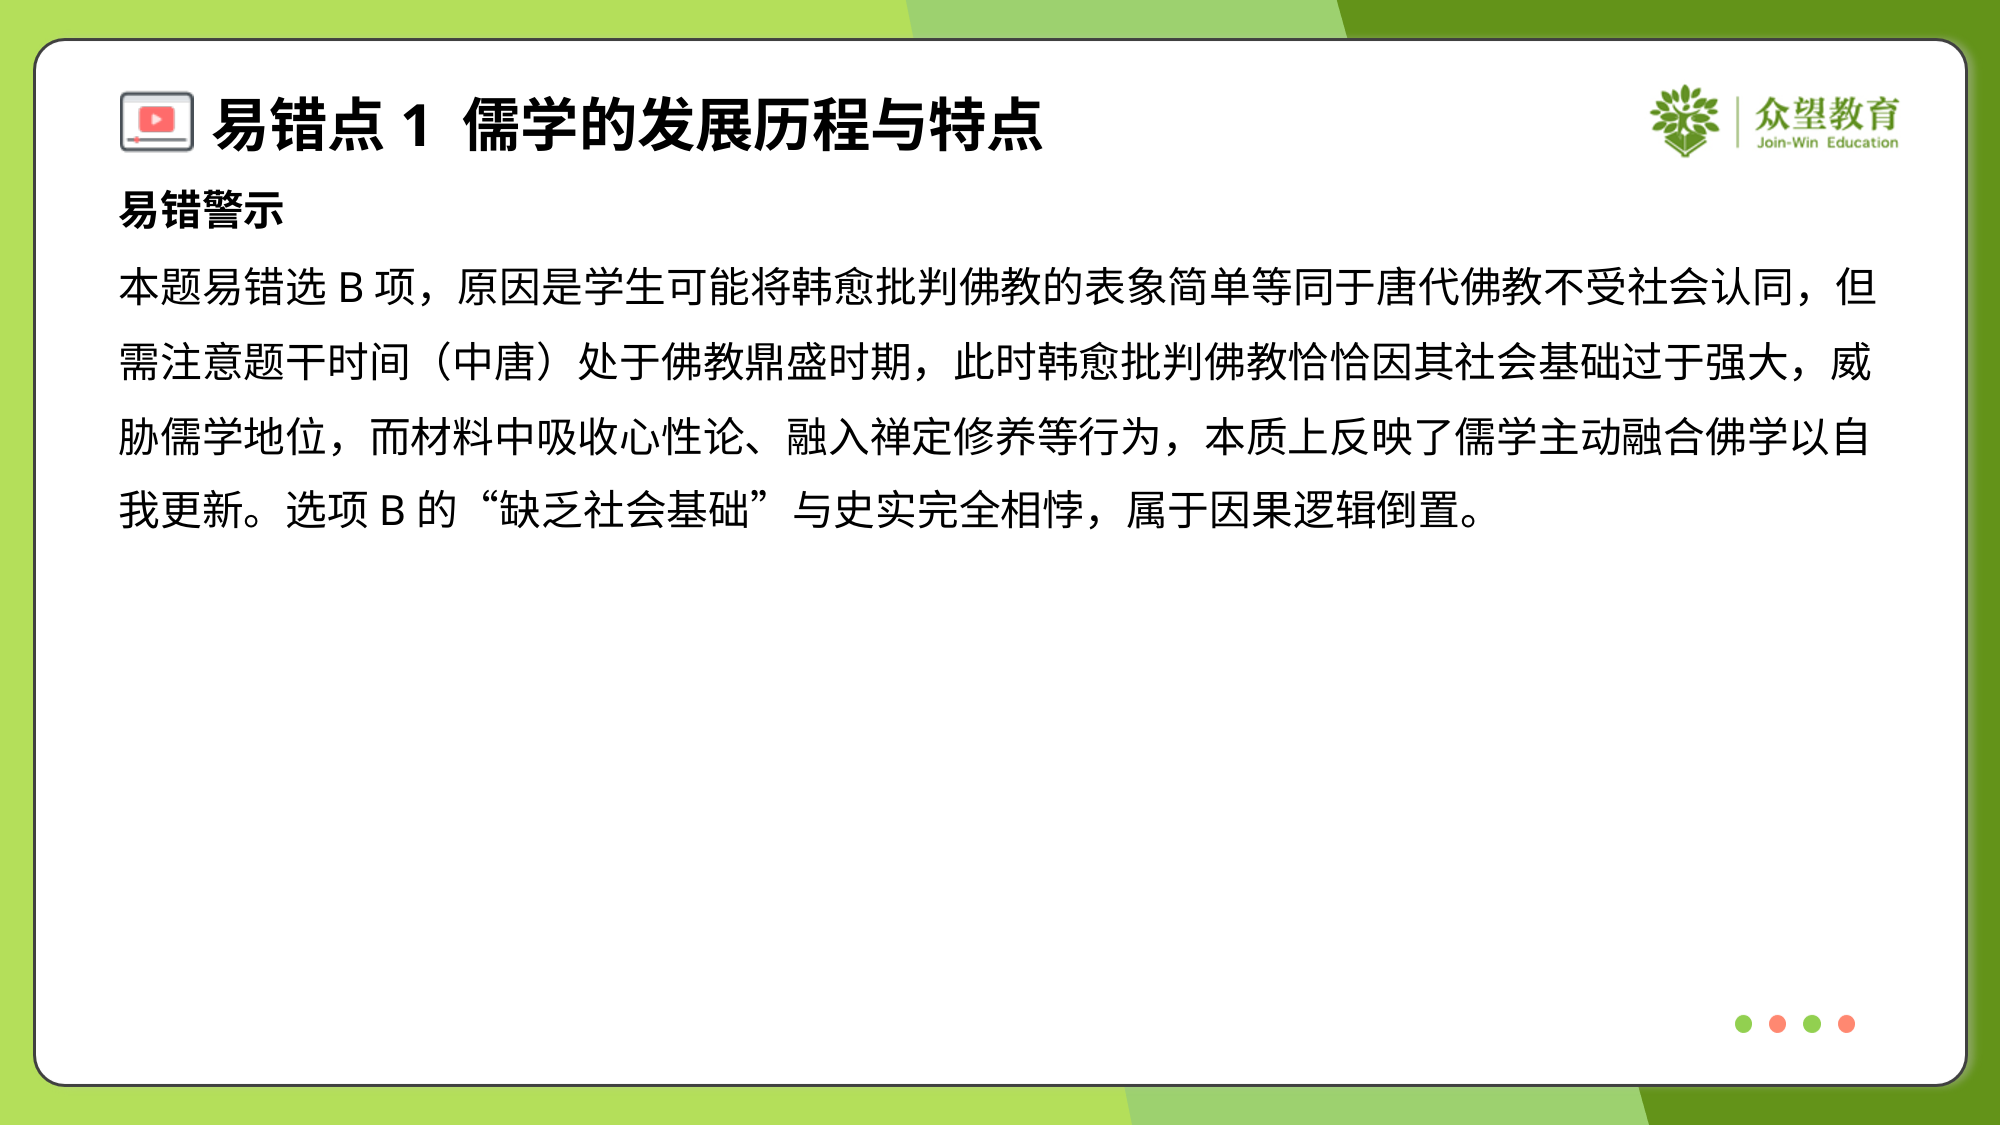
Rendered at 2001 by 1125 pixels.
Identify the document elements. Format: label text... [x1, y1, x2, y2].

picture [0, 0, 2000, 1125]
text_box 易错警示 本题易错选B项，原因是学生可能将韩愈批判佛教的表象简单等同于唐代佛教不受社会认同，但 需注意题干时间（中唐）处于佛教鼎盛时期，此时韩愈批判佛教恰恰因其社会基础过于强大，威 胁儒学地位，而材料中吸收心性论、融入禅定修养等行为，本质上反映了儒学主动融合佛学以自 我更新。选项B的“缺乏社会基础”与史实完全相悖，属于因果逻辑倒置。 [118, 158, 1883, 527]
